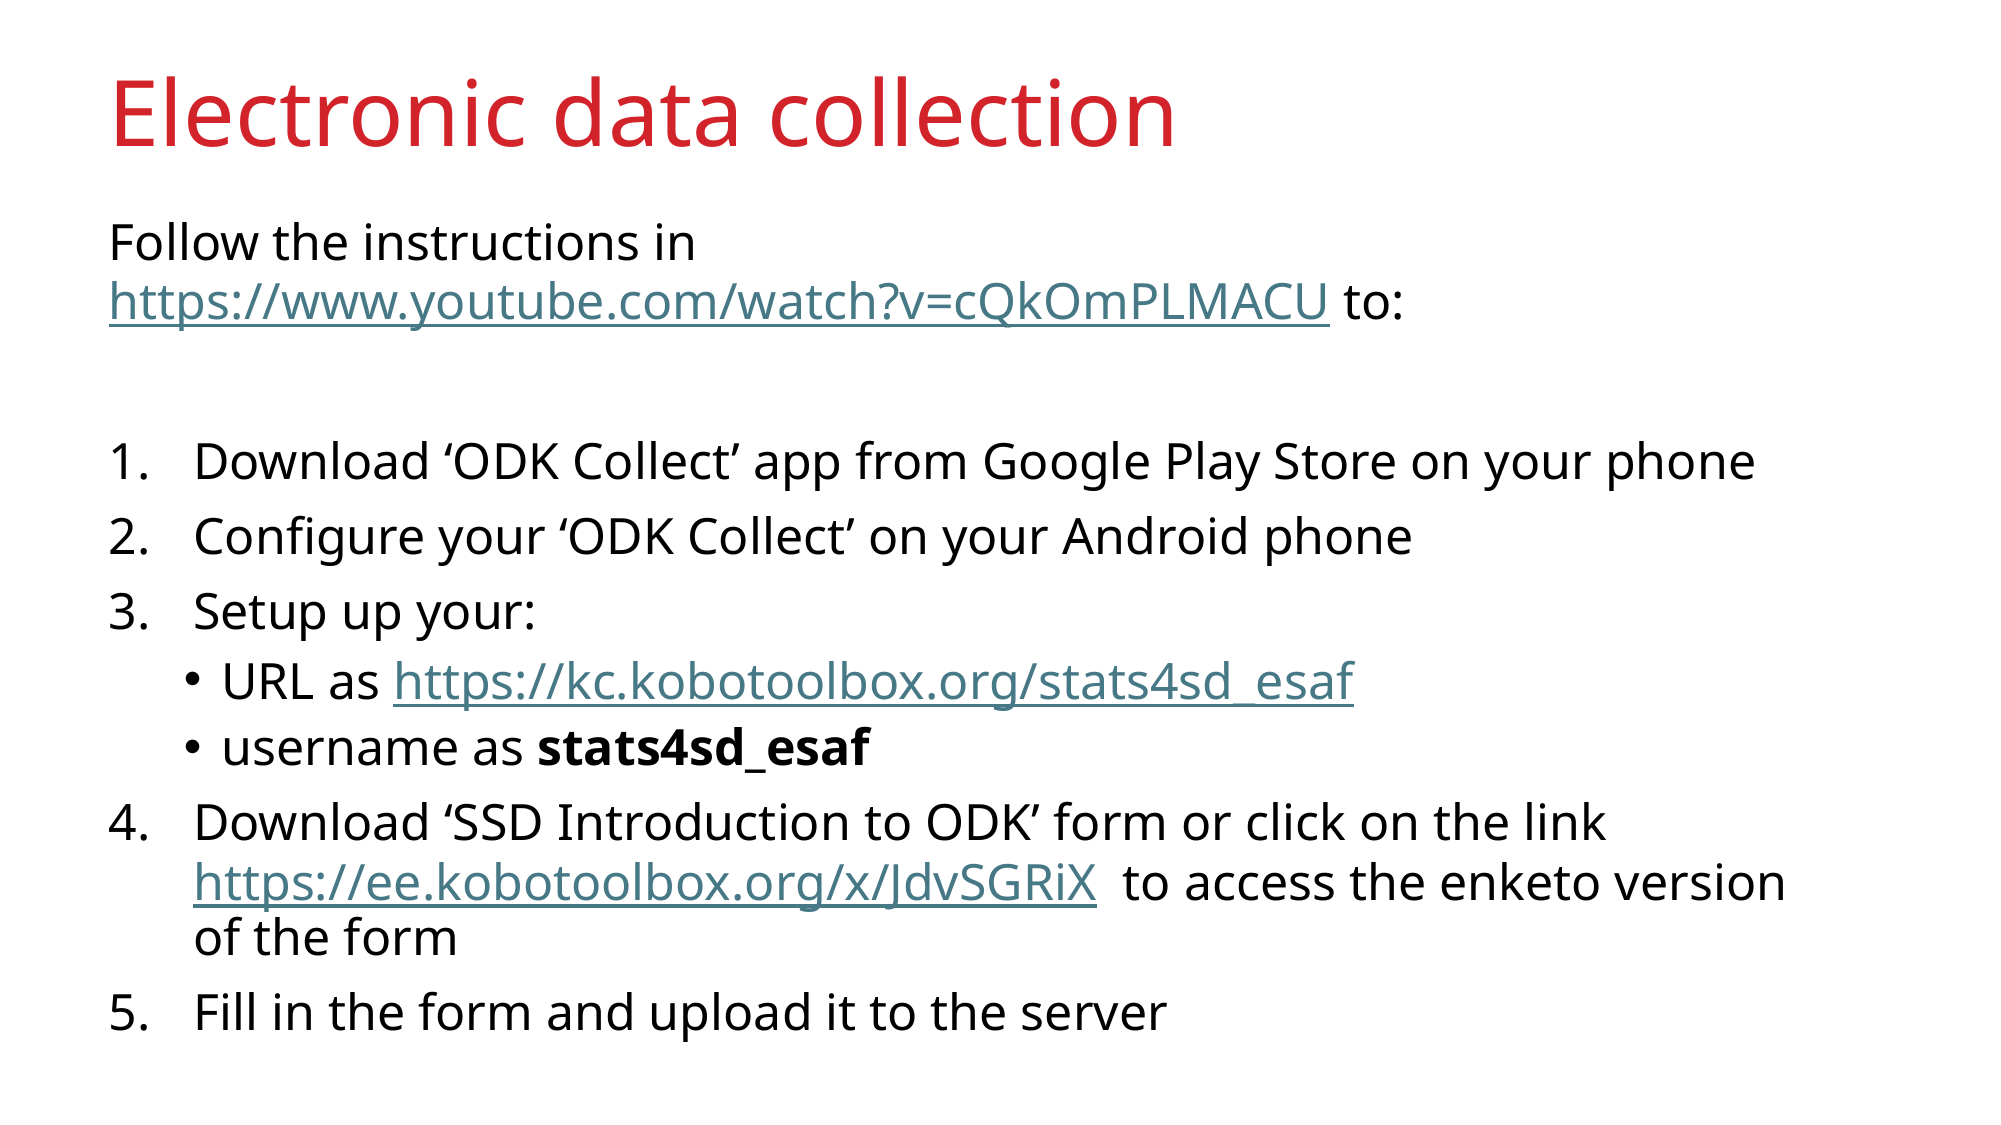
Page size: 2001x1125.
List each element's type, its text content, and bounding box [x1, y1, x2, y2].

list Follow the instructions in https://www.youtube.com/watch?v=cQkOmPLMACU to: Download ‘ODK Collect’ app from Google Play Store on your phone Configure your ‘ODK Collect’ on your Android phone Setup up your: URL as https://kc.kobotoolbox.org/stats4sd_esaf username as stats4sd_esaf Download ‘SSD Introduction to ODK’ form or click on the link https://ee.kobotoolbox.org/x/JdvSGRiX to access the enketo version of the form Fill in the form and upload it to the server [93, 235, 1863, 1050]
title Electronic data collection [93, 0, 1863, 235]
